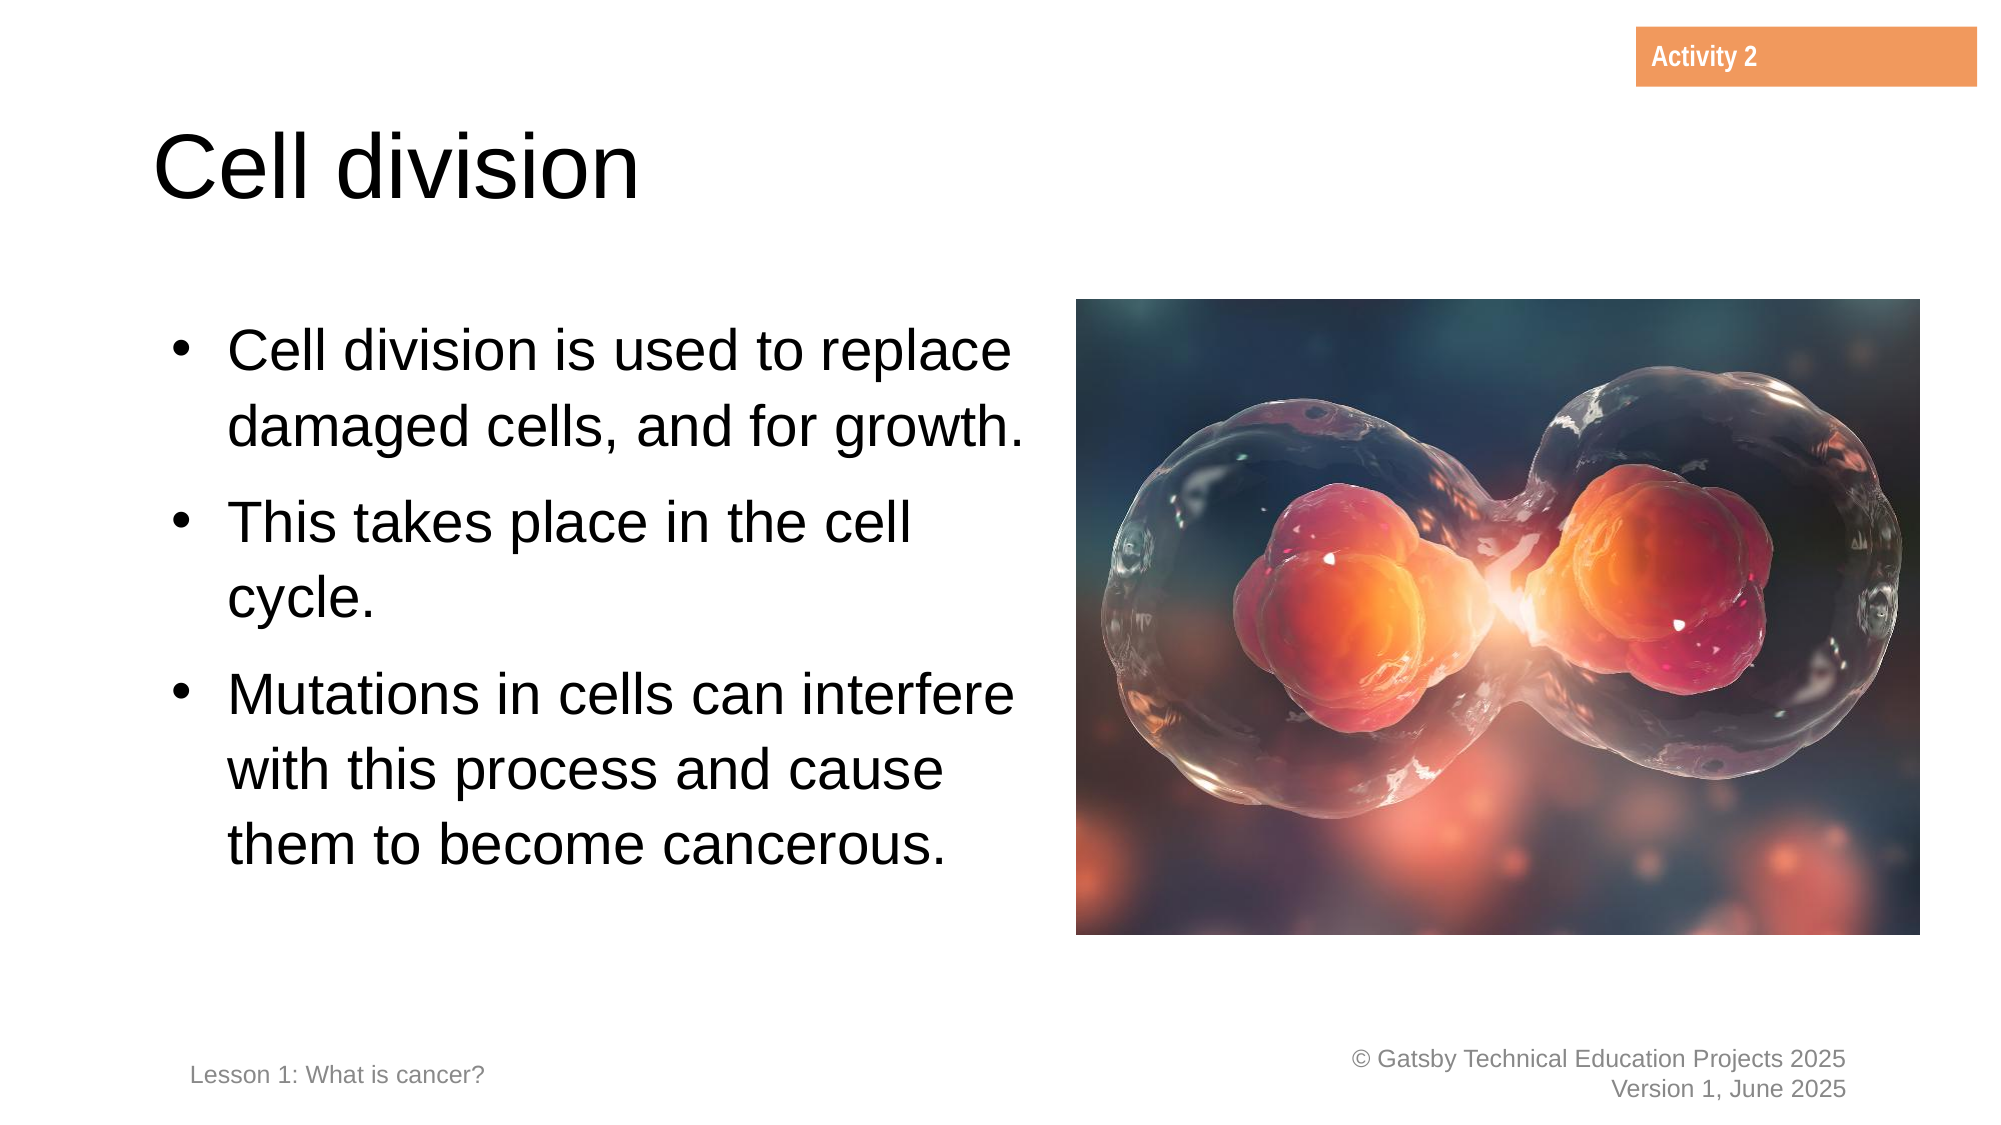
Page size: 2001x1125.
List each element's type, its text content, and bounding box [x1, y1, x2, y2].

list Lesson 1: What is cancer? [137, 1042, 829, 1103]
list Cell division is used to replace damaged cells, and for growth. This takes place in the cell cycle. Mutations in cells can interfere with this process and cause them to become cancerous. [137, 299, 1058, 1014]
picture [1076, 299, 1920, 936]
title Cell division [137, 59, 1863, 278]
list Activity 2 [1636, 26, 1978, 87]
